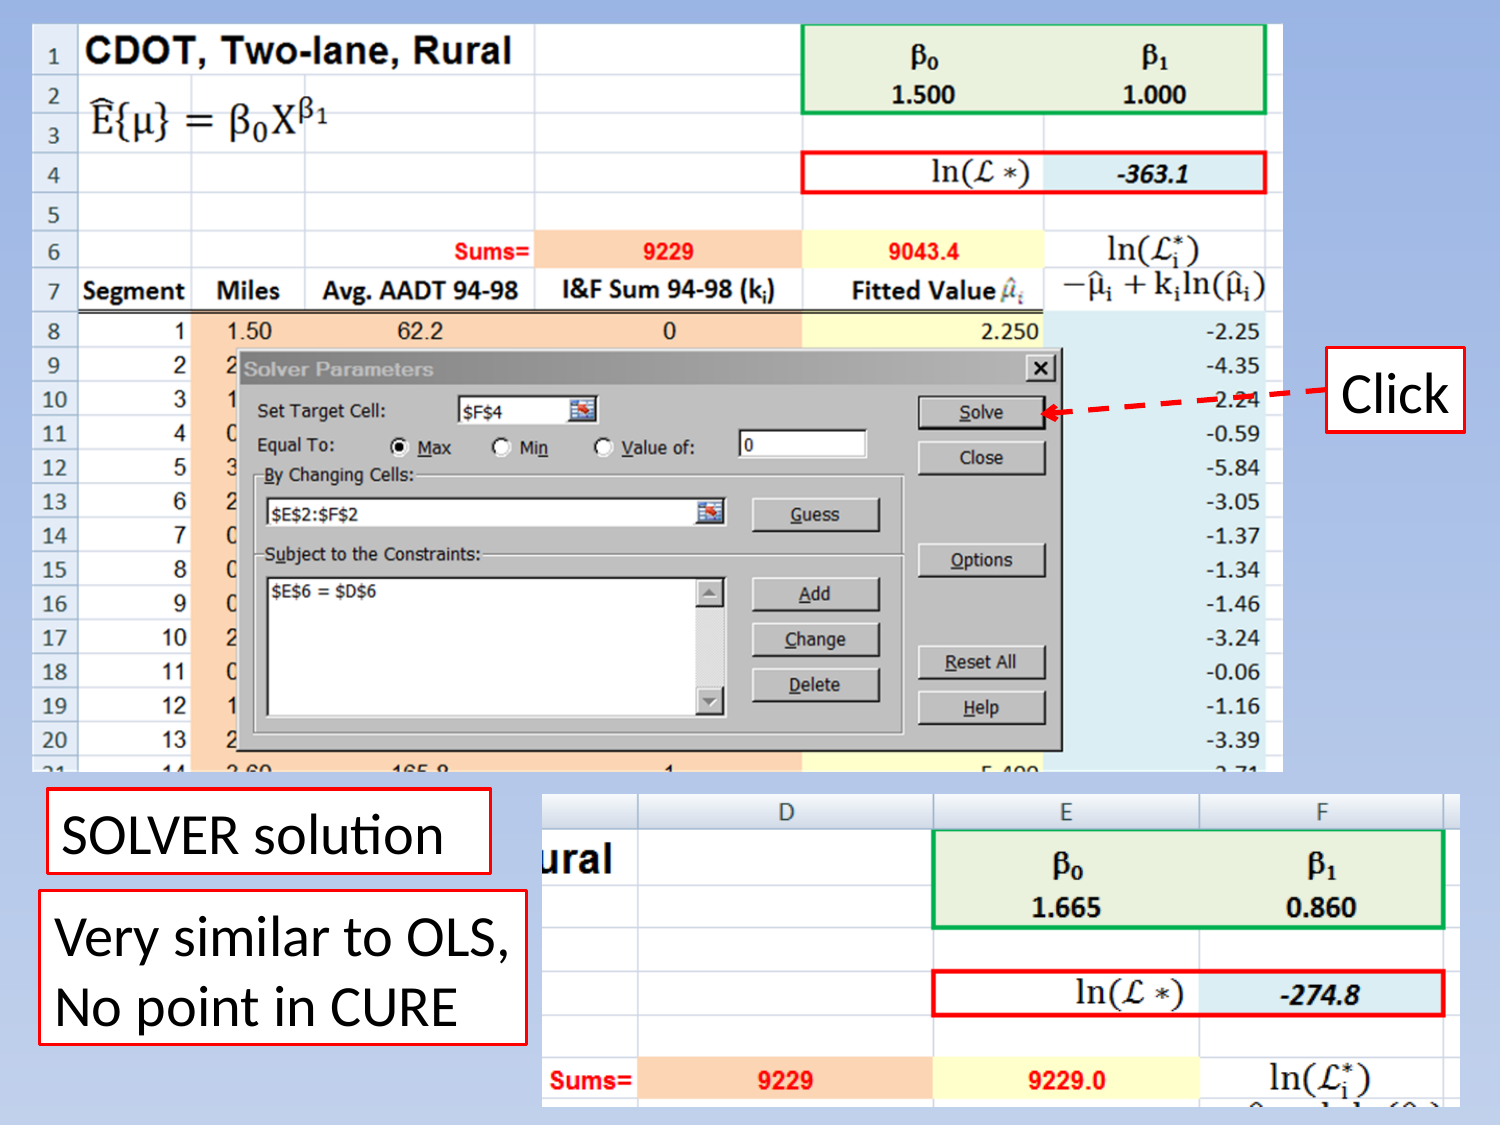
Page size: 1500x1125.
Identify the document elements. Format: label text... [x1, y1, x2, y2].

text_box Click [1326, 347, 1465, 432]
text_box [1039, 389, 1326, 415]
text_box Very similar to OLS, No point in CURE [39, 890, 527, 1045]
picture [542, 794, 1460, 1108]
picture [31, 23, 1283, 772]
text_box SOLVER solution [47, 789, 491, 874]
